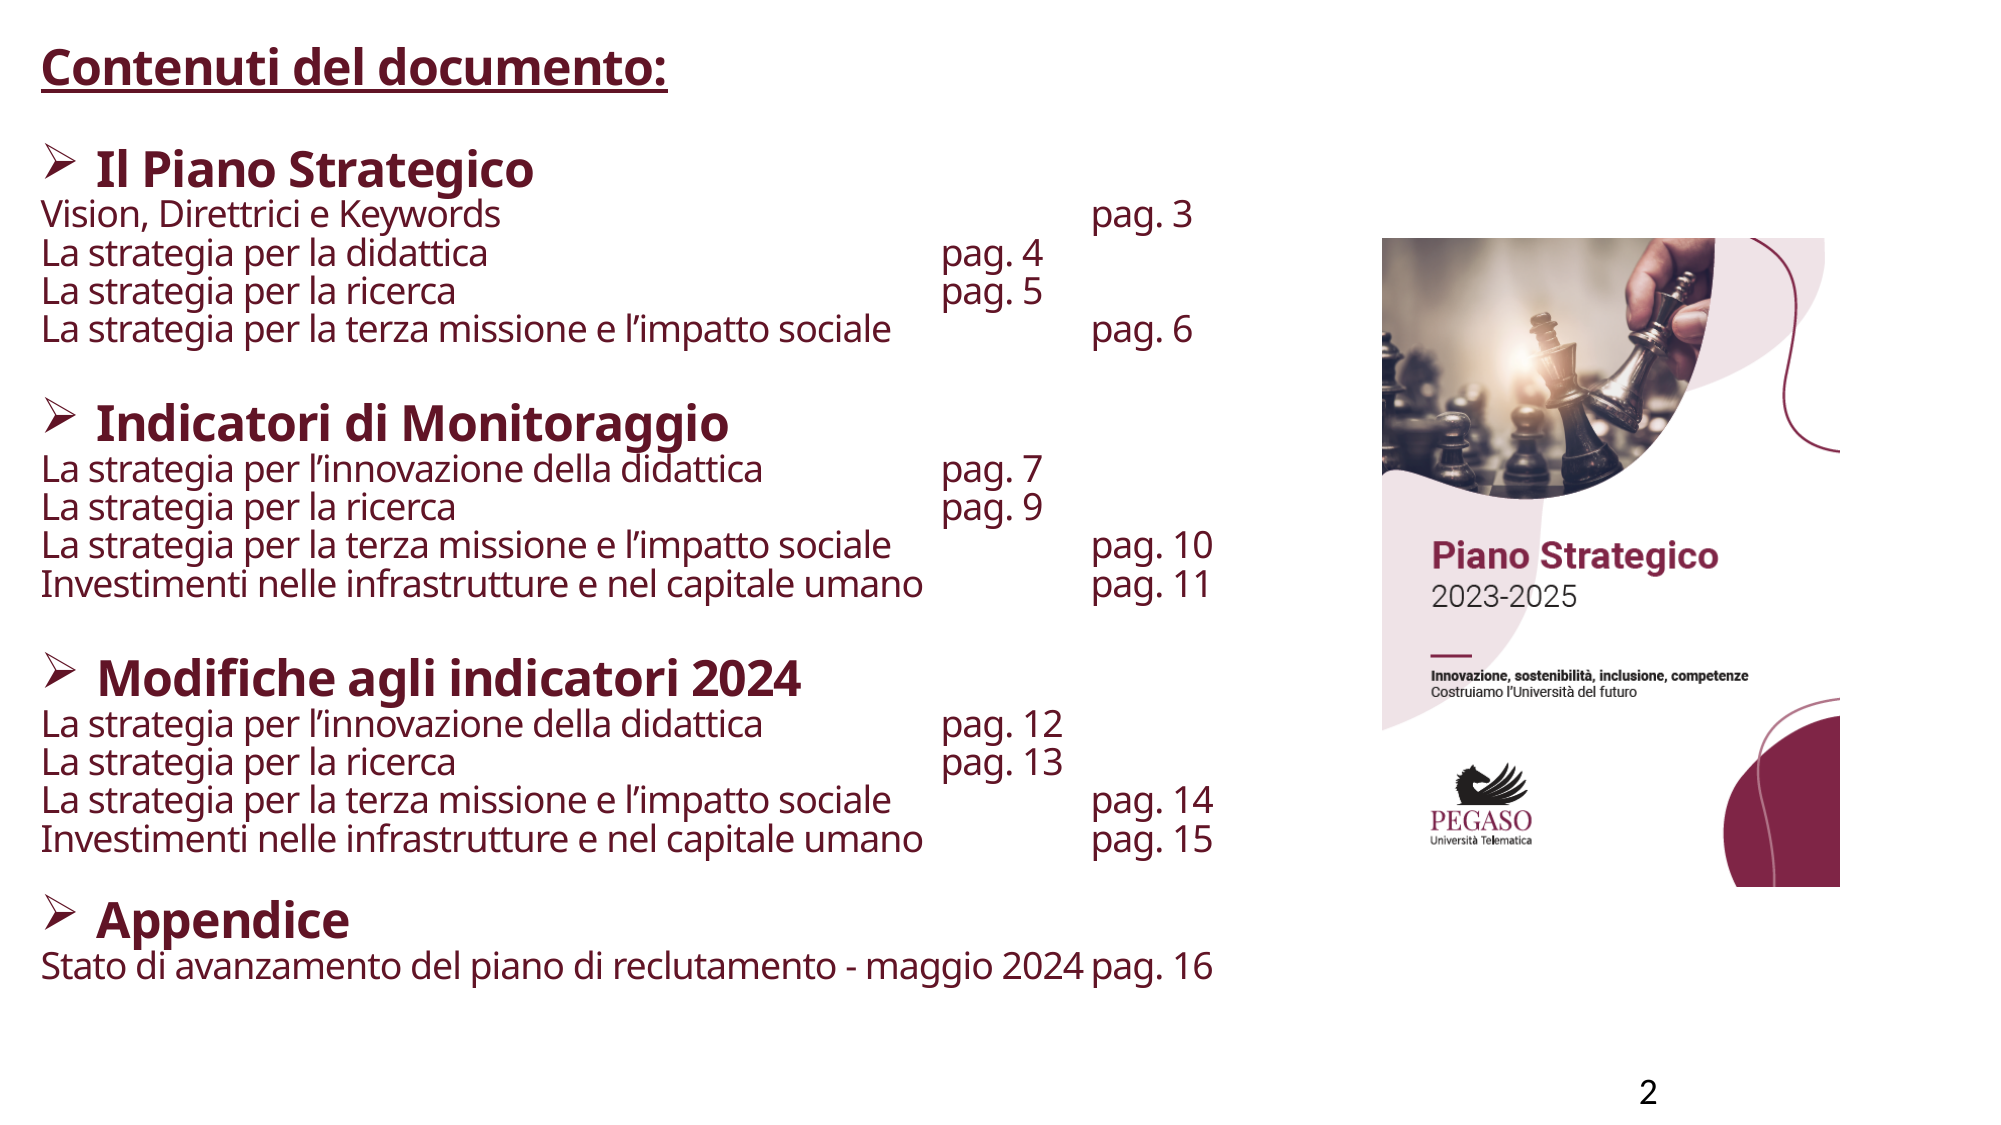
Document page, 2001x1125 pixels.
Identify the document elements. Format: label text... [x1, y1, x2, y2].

picture [1382, 238, 1840, 887]
text_box Contenuti del documento: Il Piano Strategico Vision, Direttrici e Keywords pag. 3 La strategia per la didattica pag. 4 La strategia per la ricerca pag. 5 La strategia per la terza missione e l’impatto sociale pag. 6 Indicatori di Monitoraggio La strategia per l’innovazione della didattica pag. 7 La strategia per la ricerca pag. 9 La strategia per la terza missione e l’impatto sociale pag. 10 Investimenti nelle infrastrutture e nel capitale umano pag. 11 Modifiche agli indicatori 2024 La strategia per l’innovazione della didattica pag. 12 La strategia per la ricerca pag. 13 La strategia per la terza missione e l’impatto sociale pag. 14 Investimenti nelle infrastrutture e nel capitale umano pag. 15 Appendice Stato di avanzamento del piano di reclutamento - maggio 2024 pag. 16 [25, 37, 1875, 993]
slide_number 2 [1624, 1059, 1840, 1120]
